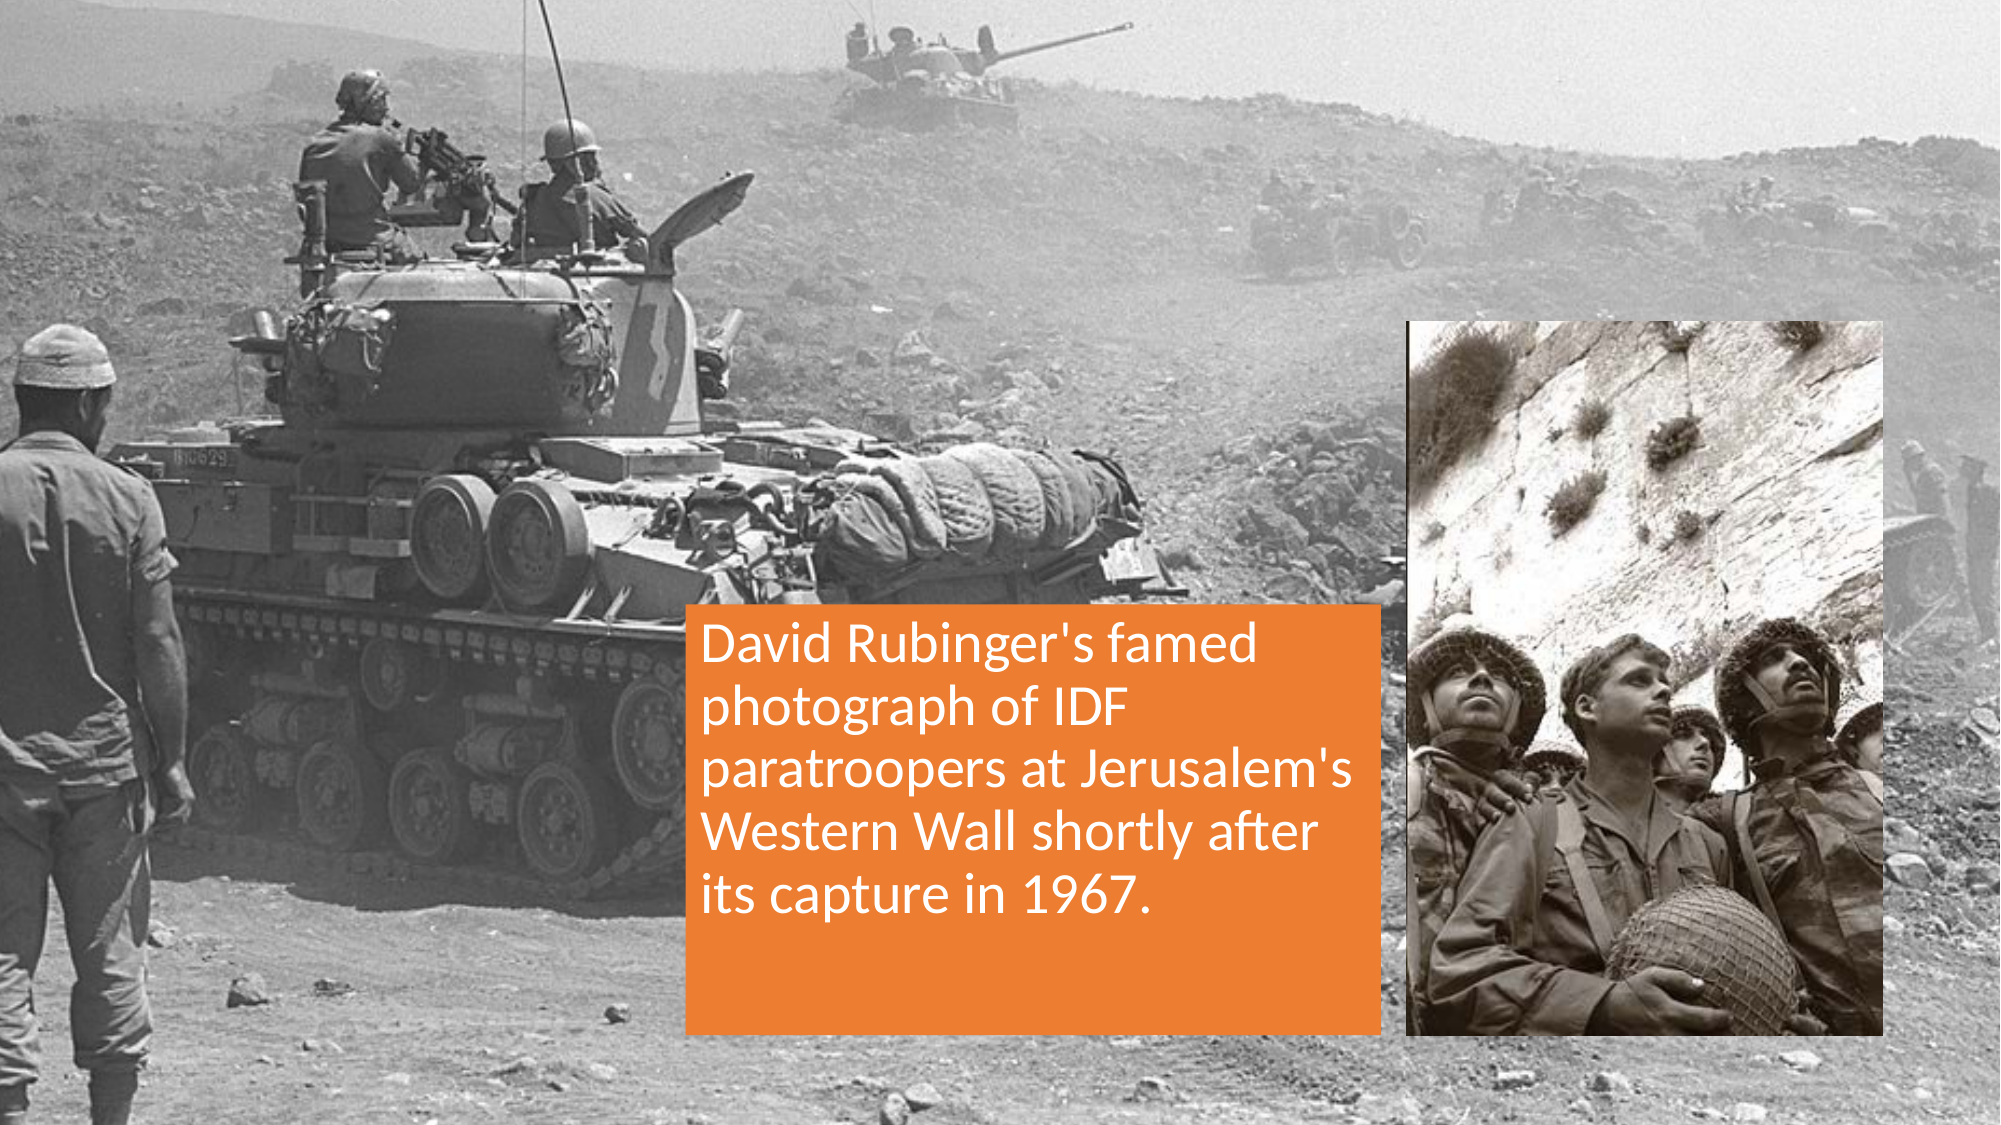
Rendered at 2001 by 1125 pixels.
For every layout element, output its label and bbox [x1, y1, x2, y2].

picture [0, 0, 2000, 1125]
list [1406, 321, 1883, 1036]
